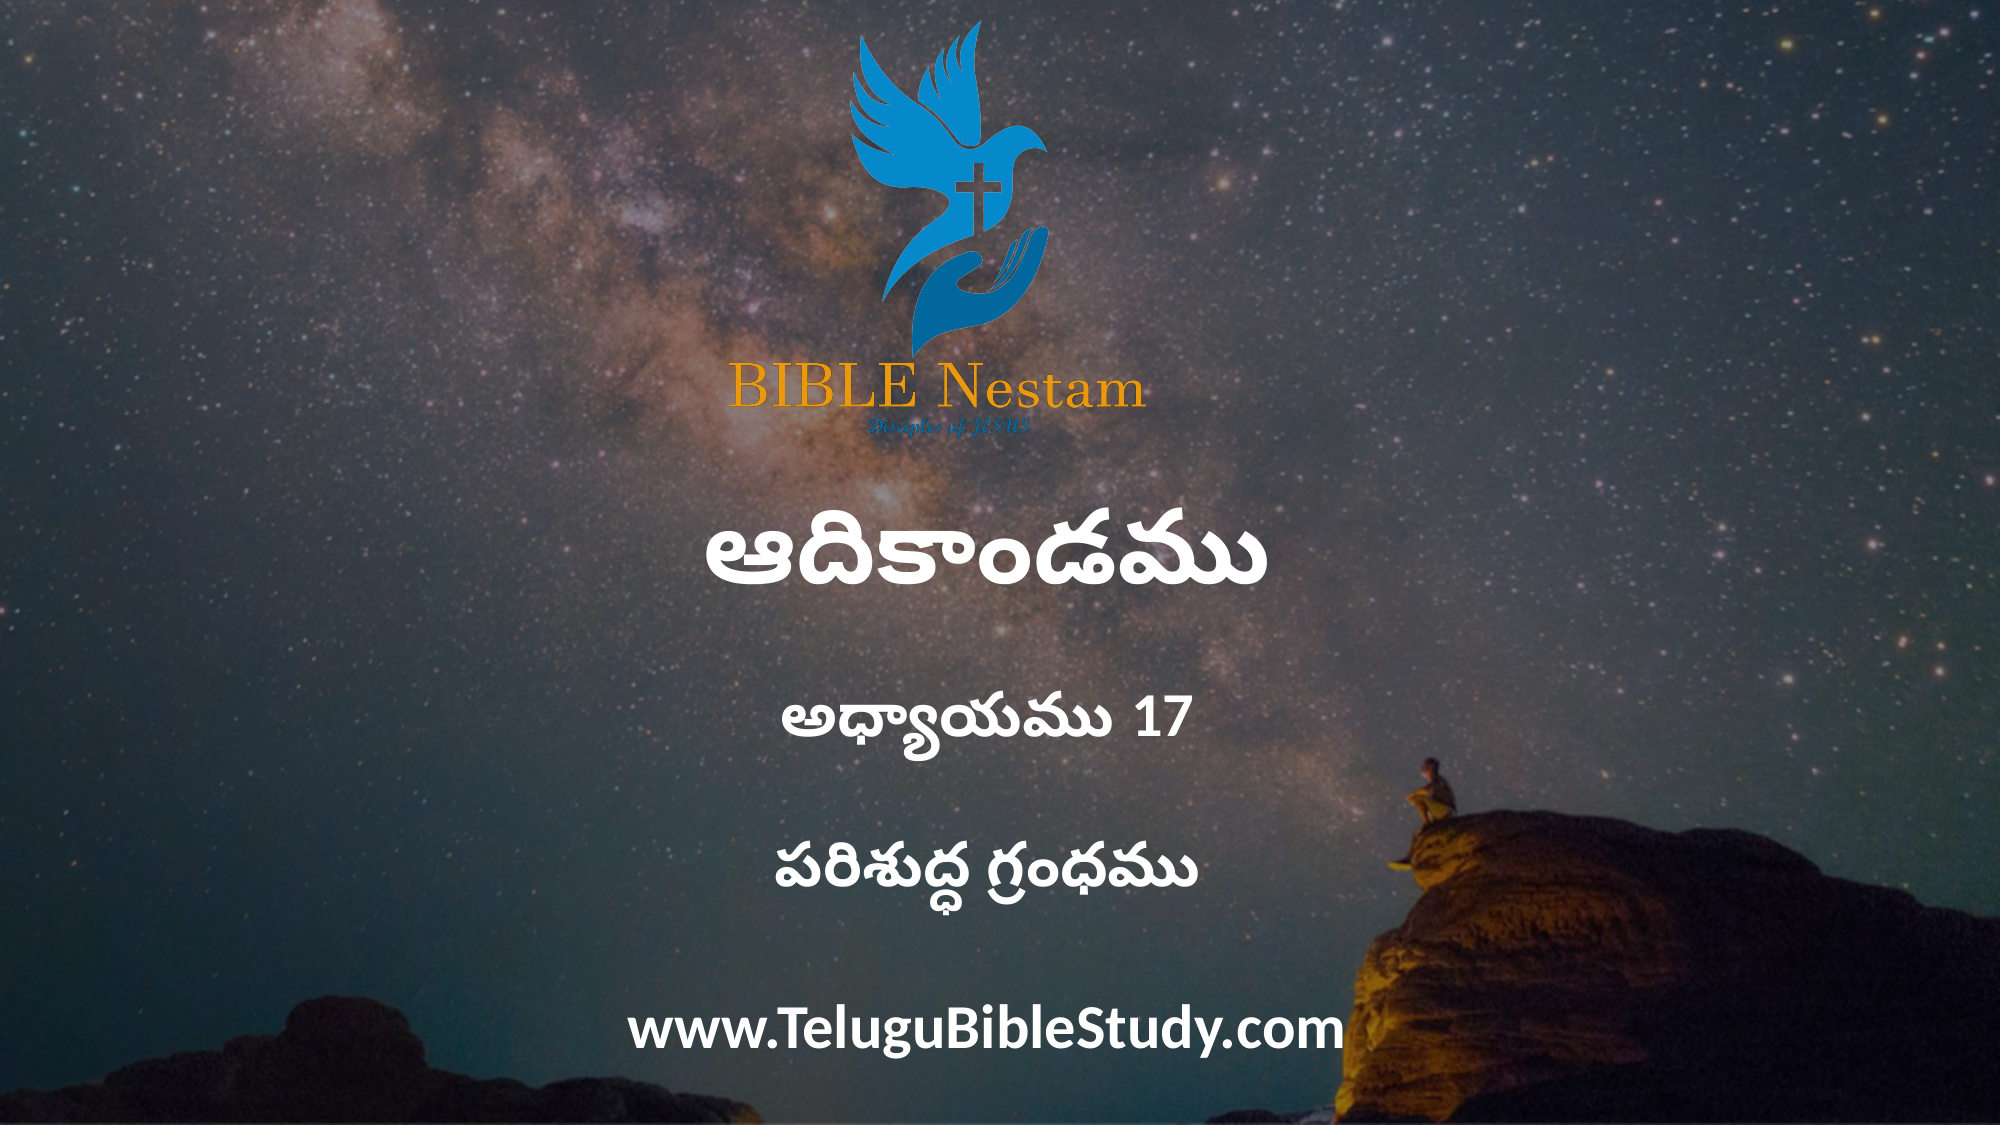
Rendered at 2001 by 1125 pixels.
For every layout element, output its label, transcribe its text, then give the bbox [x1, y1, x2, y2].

picture [0, 0, 2000, 1125]
title ఆదికాండము [50, 437, 1925, 646]
subtitle అధ్యాయము 17 పరిశుద్ధ గ్రంధము www.TeluguBibleStudy.com [50, 666, 1925, 1084]
